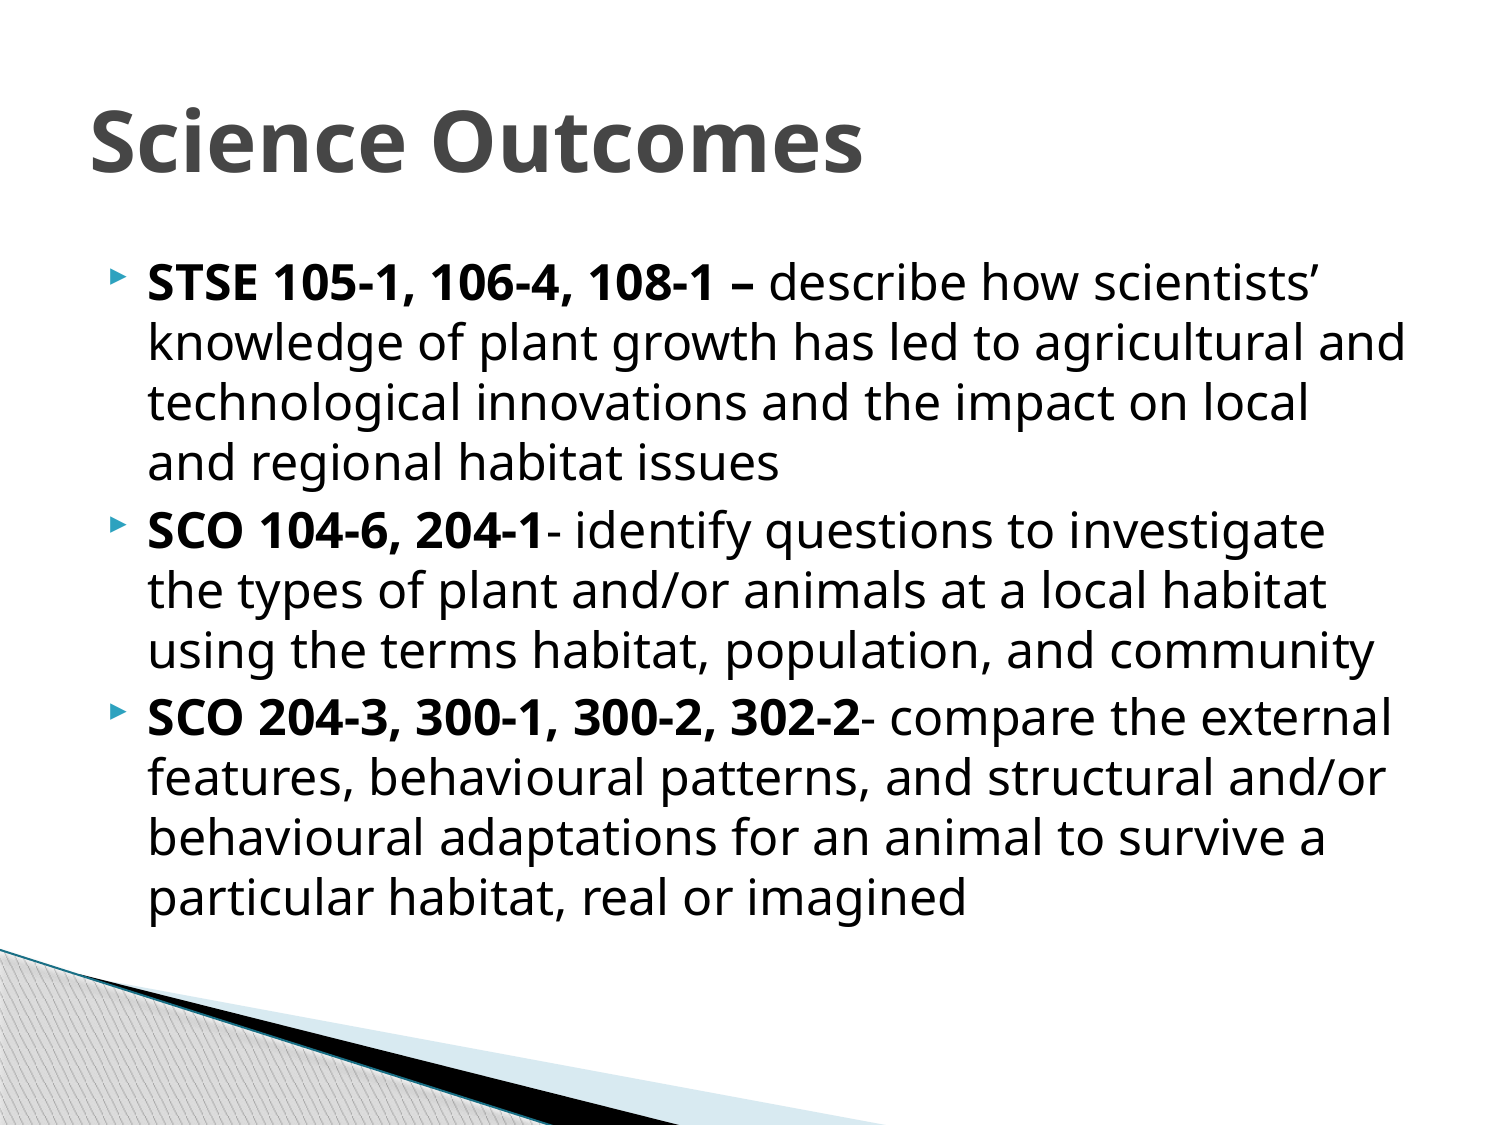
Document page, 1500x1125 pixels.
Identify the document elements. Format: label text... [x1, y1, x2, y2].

list STSE 105-1, 106-4, 108-1 – describe how scientists’ knowledge of plant growth has led to agricultural and technological innovations and the impact on local and regional habitat issues SCO 104-6, 204-1- identify questions to investigate the types of plant and/or animals at a local habitat using the terms habitat, population, and community SCO 204-3, 300-1, 300-2, 302-2- compare the external features, behavioural patterns, and structural and/or behavioural adaptations for an animal to survive a particular habitat, real or imagined [74, 242, 1426, 986]
title Science Outcomes [75, 45, 1425, 233]
